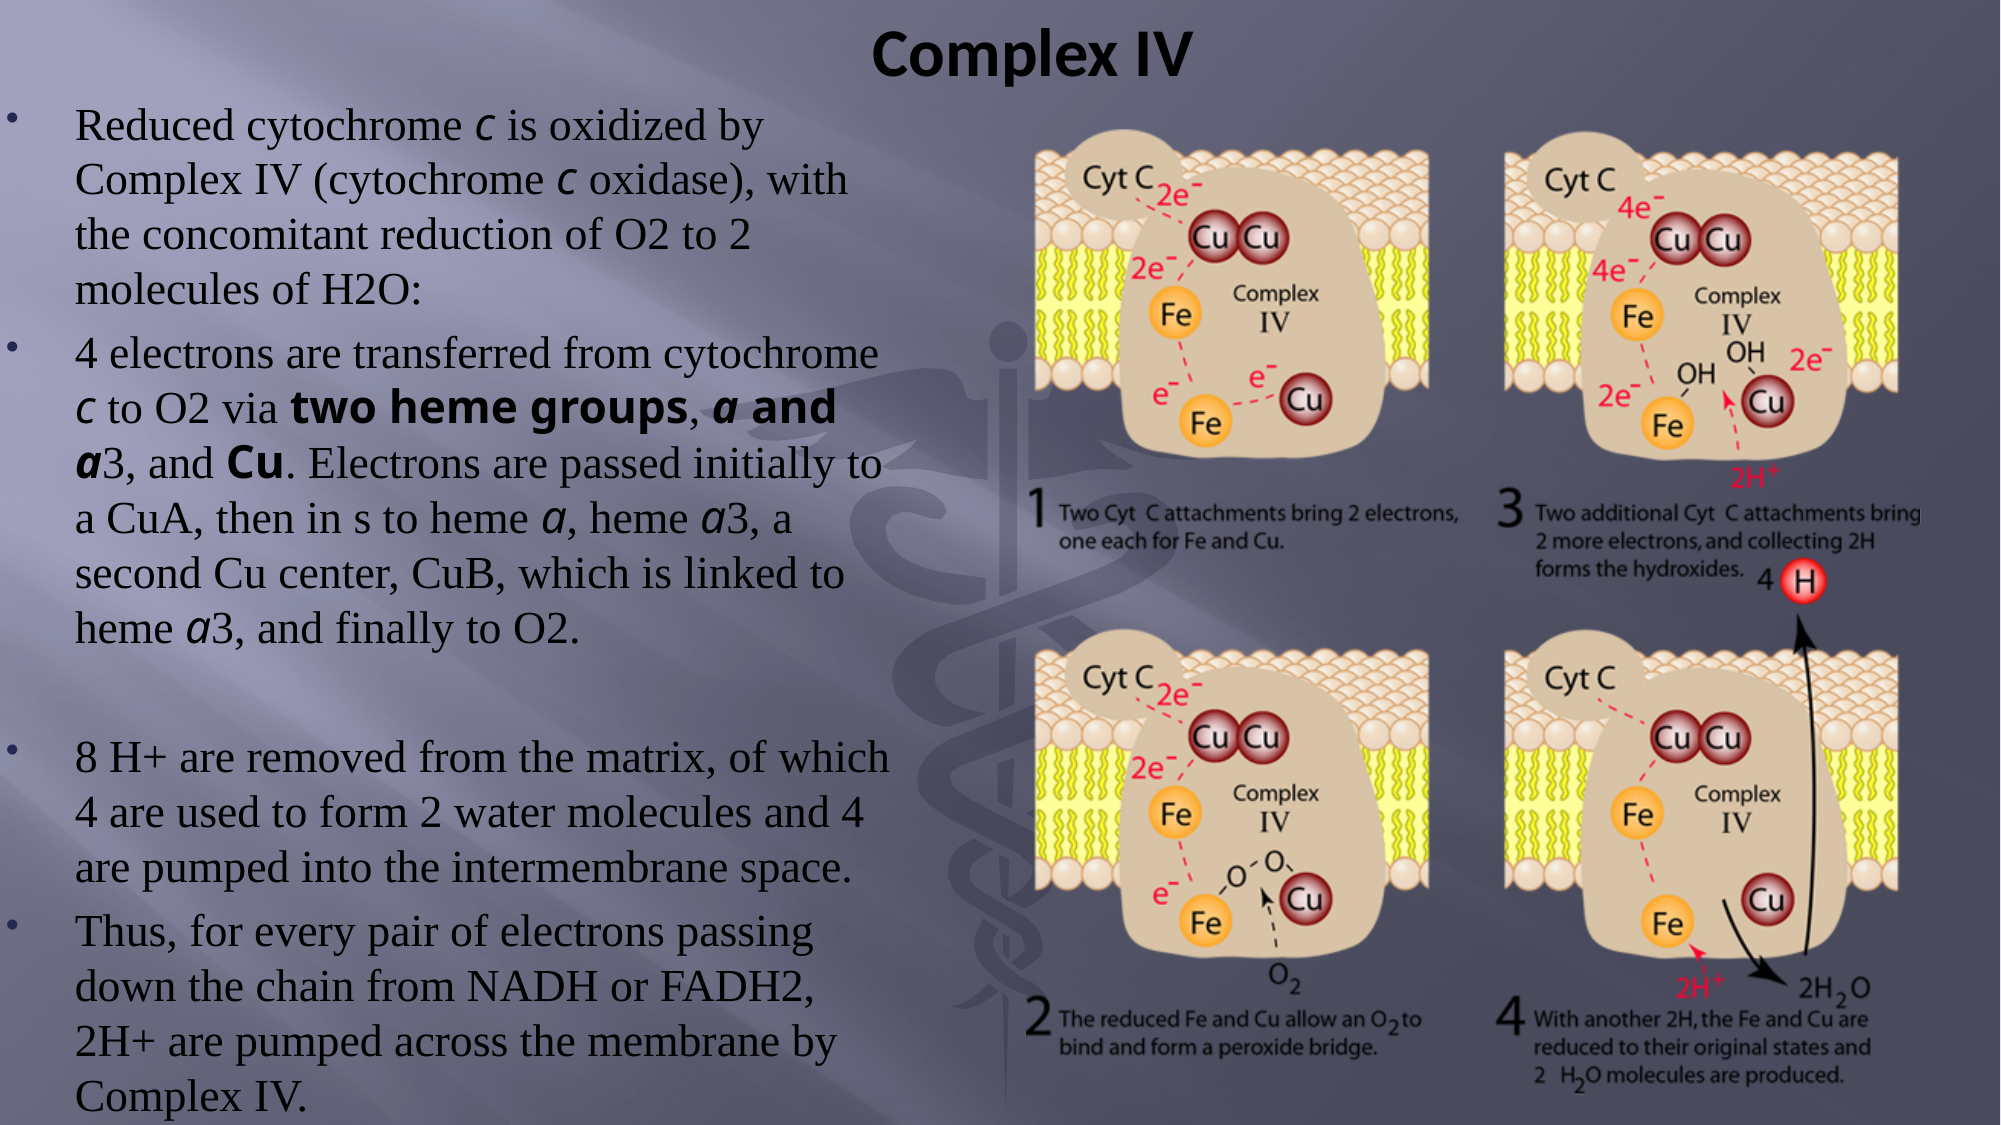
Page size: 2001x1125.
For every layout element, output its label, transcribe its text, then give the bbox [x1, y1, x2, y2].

title Complex IV [133, 0, 1934, 98]
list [1018, 119, 1936, 1108]
list Reduced cytochrome c is oxidized by Complex IV (cytochrome c oxidase), with the concomitant reduction of O2 to 2 molecules of H2O: 4 electrons are transferred from cytochrome c to O2 via two heme groups, a and a3, and Cu. Electrons are passed initially to a CuA, then in s to heme a, heme a3, a second Cu center, CuB, which is linked to heme a3, and finally to O2. 8 H+ are removed from the matrix, of which 4 are used to form 2 water molecules and 4 are pumped into the intermembrane space. Thus, for every pair of electrons passing down the chain from NADH or FADH2, 2H+ are pumped across the membrane by Complex IV. [0, 22, 924, 1108]
